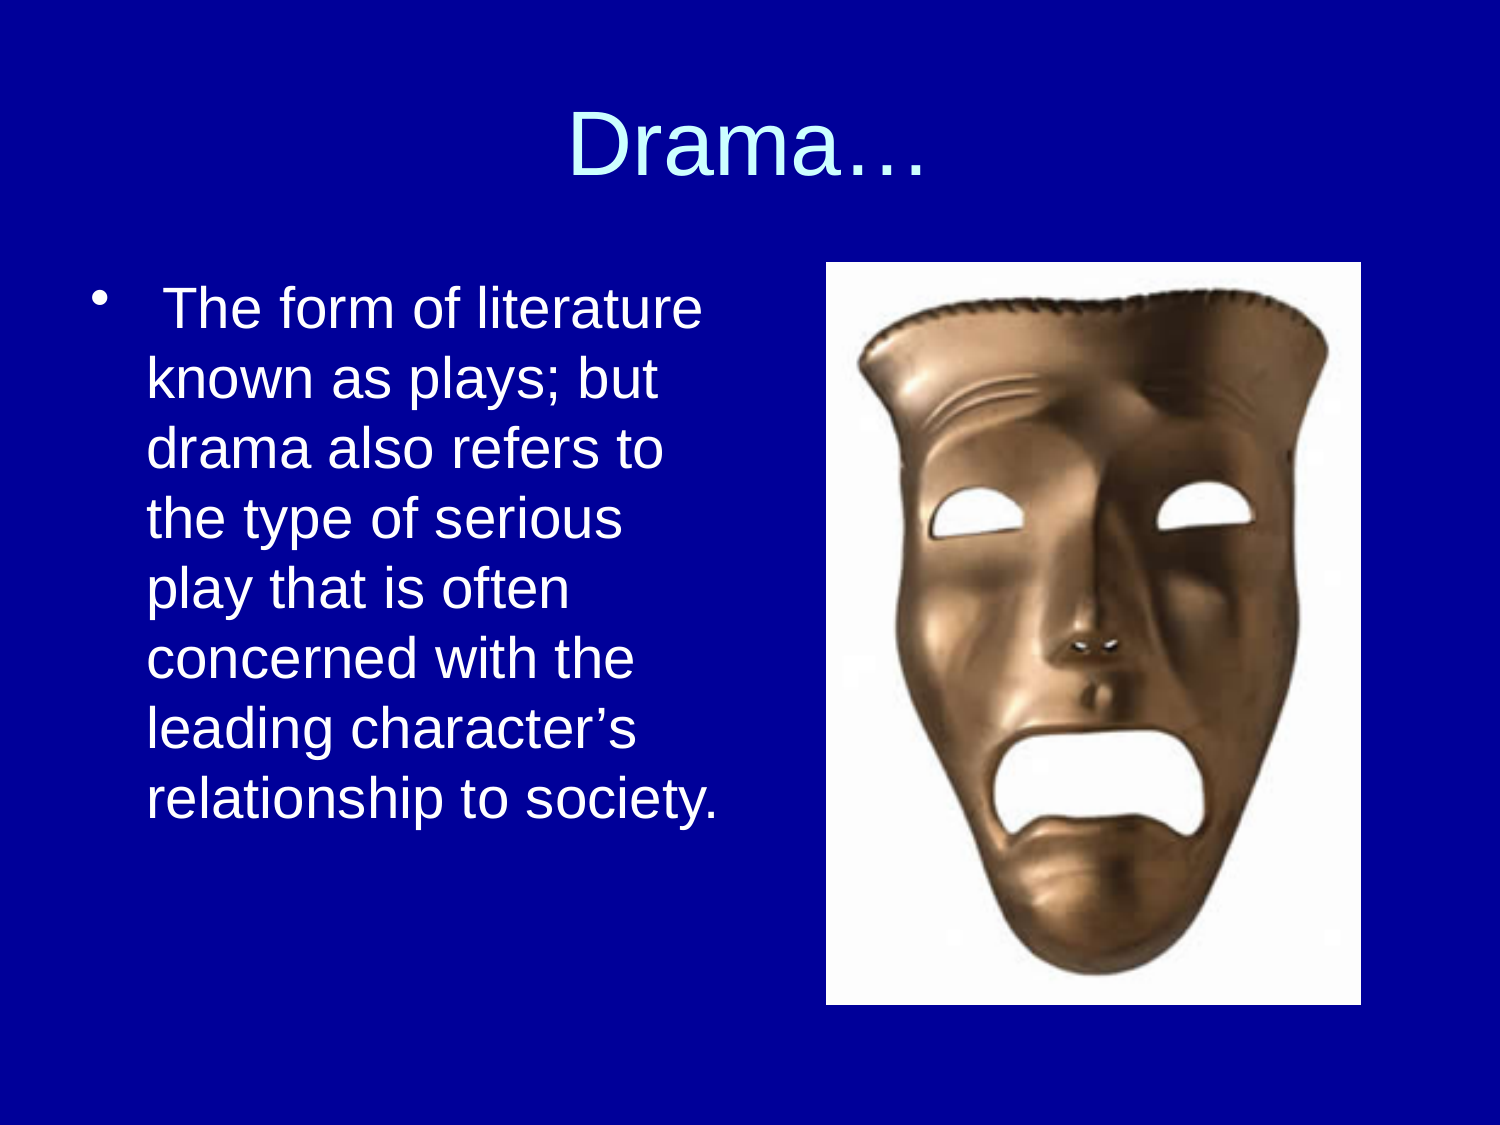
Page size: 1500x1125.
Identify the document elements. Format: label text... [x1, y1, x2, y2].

title Drama… [74, 44, 1426, 233]
list The form of literature known as plays; but drama also refers to the type of serious play that is often concerned with the leading character’s relationship to society. [74, 262, 738, 1006]
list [826, 262, 1361, 1006]
